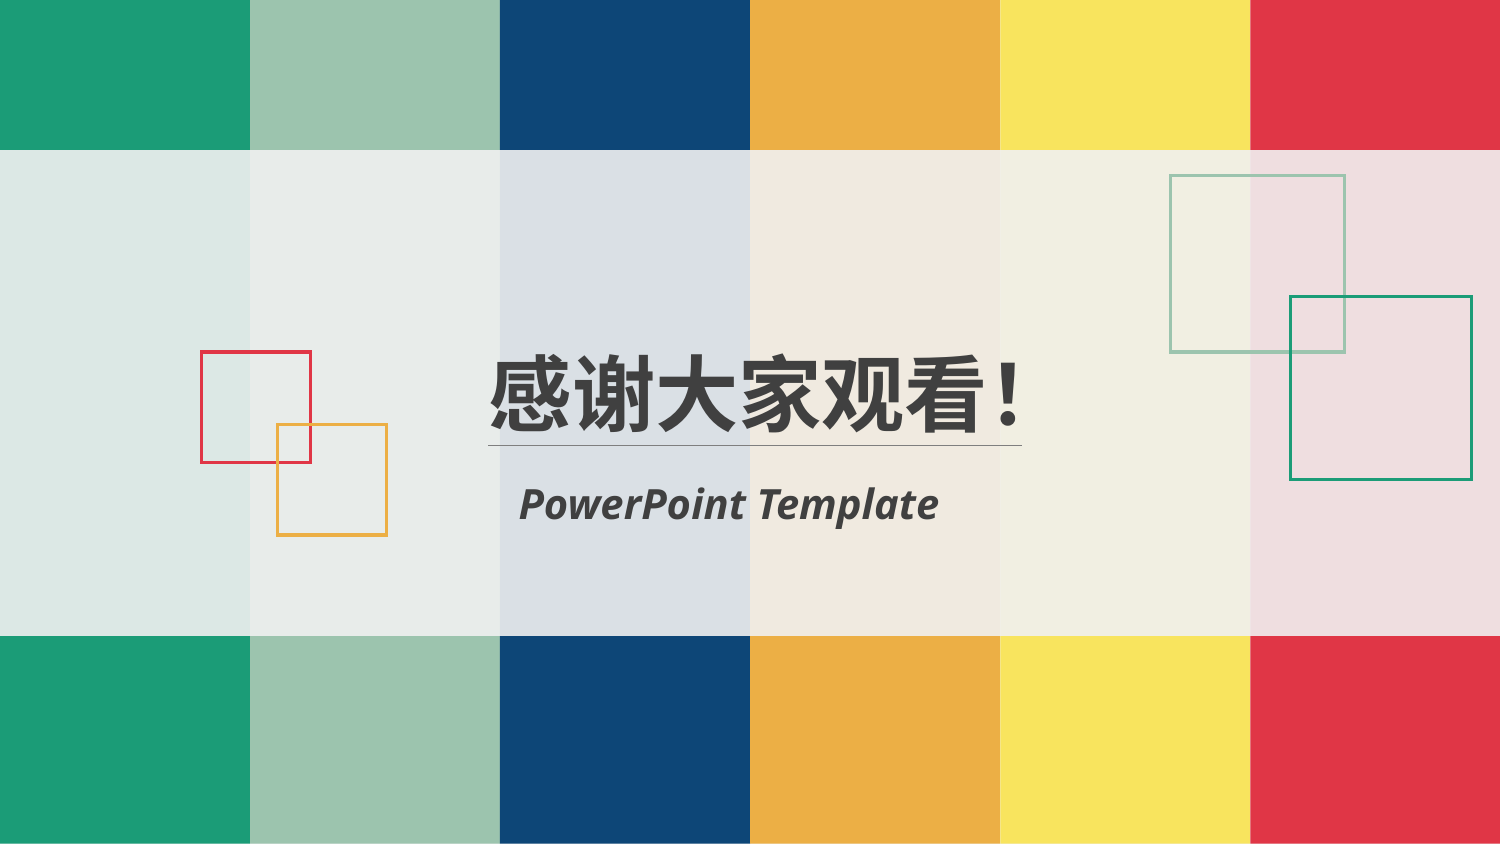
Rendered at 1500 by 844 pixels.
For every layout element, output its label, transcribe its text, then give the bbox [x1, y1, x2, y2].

text_box [0, 150, 1500, 636]
text_box 感谢大家观看！ [473, 334, 1164, 450]
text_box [201, 351, 387, 536]
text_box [1169, 175, 1472, 481]
text_box PowerPoint Template [503, 454, 1006, 536]
